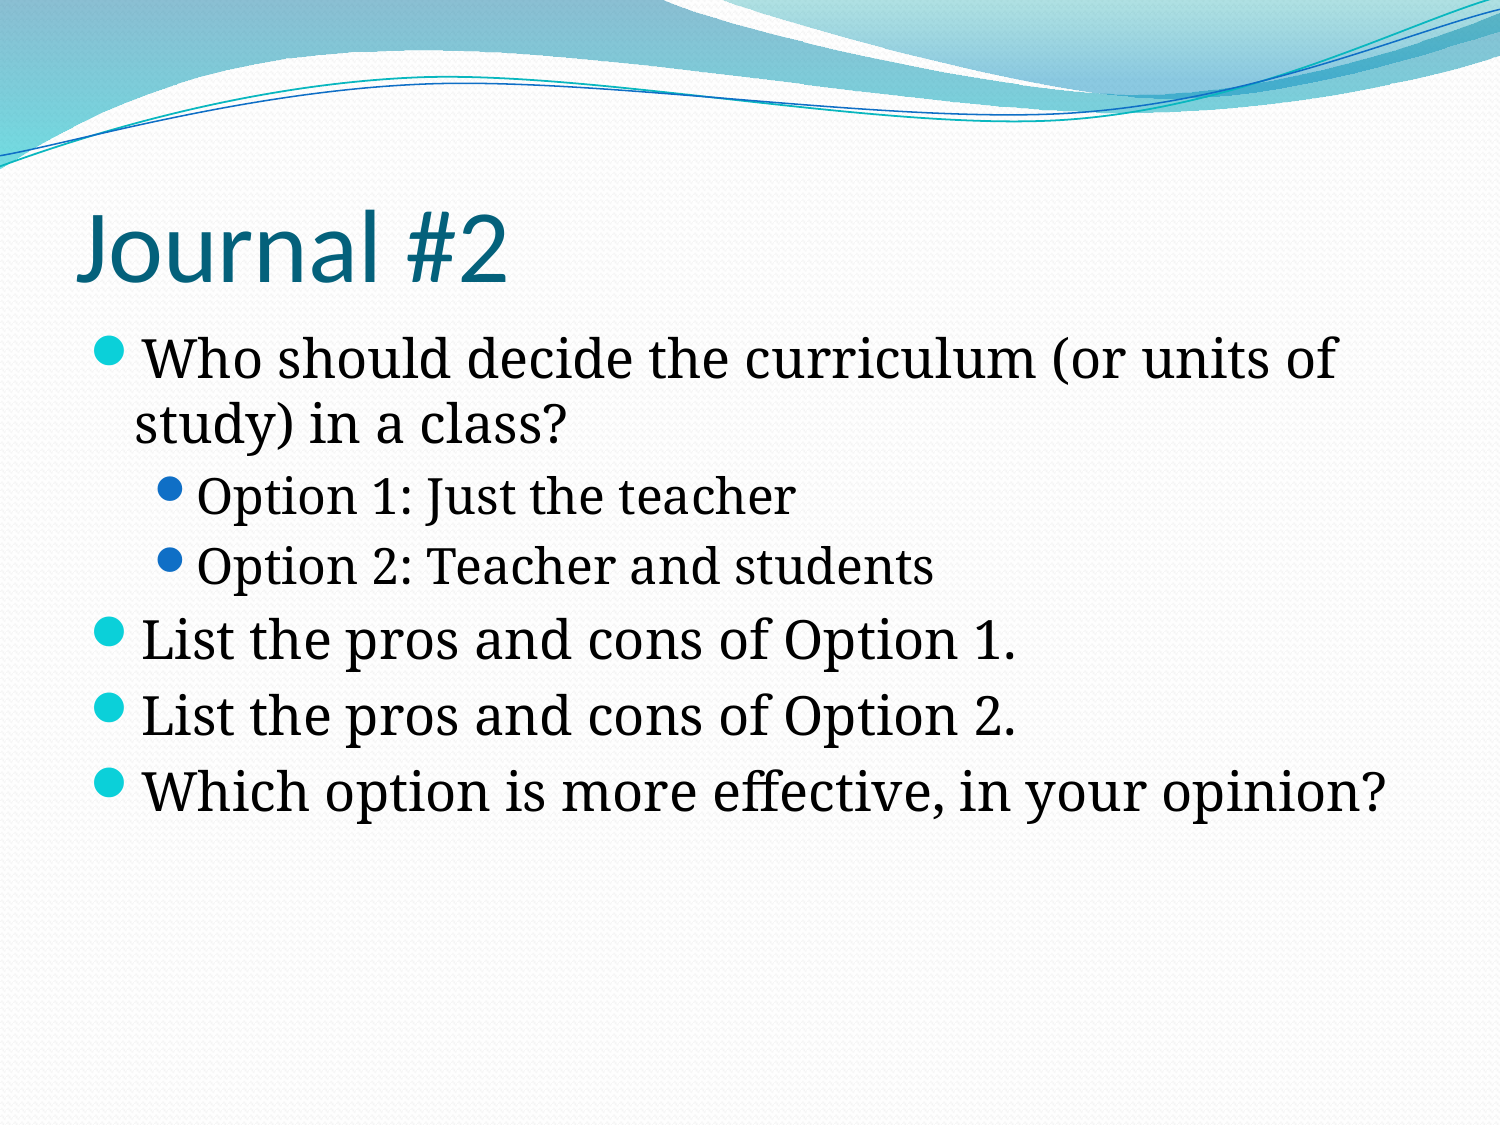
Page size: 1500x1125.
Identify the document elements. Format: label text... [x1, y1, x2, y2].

title Journal #2 [75, 115, 1425, 303]
list Who should decide the curriculum (or units of study) in a class? Option 1: Just the teacher Option 2: Teacher and students List the pros and cons of Option 1. List the pros and cons of Option 2. Which option is more effective, in your opinion? [75, 317, 1425, 1038]
